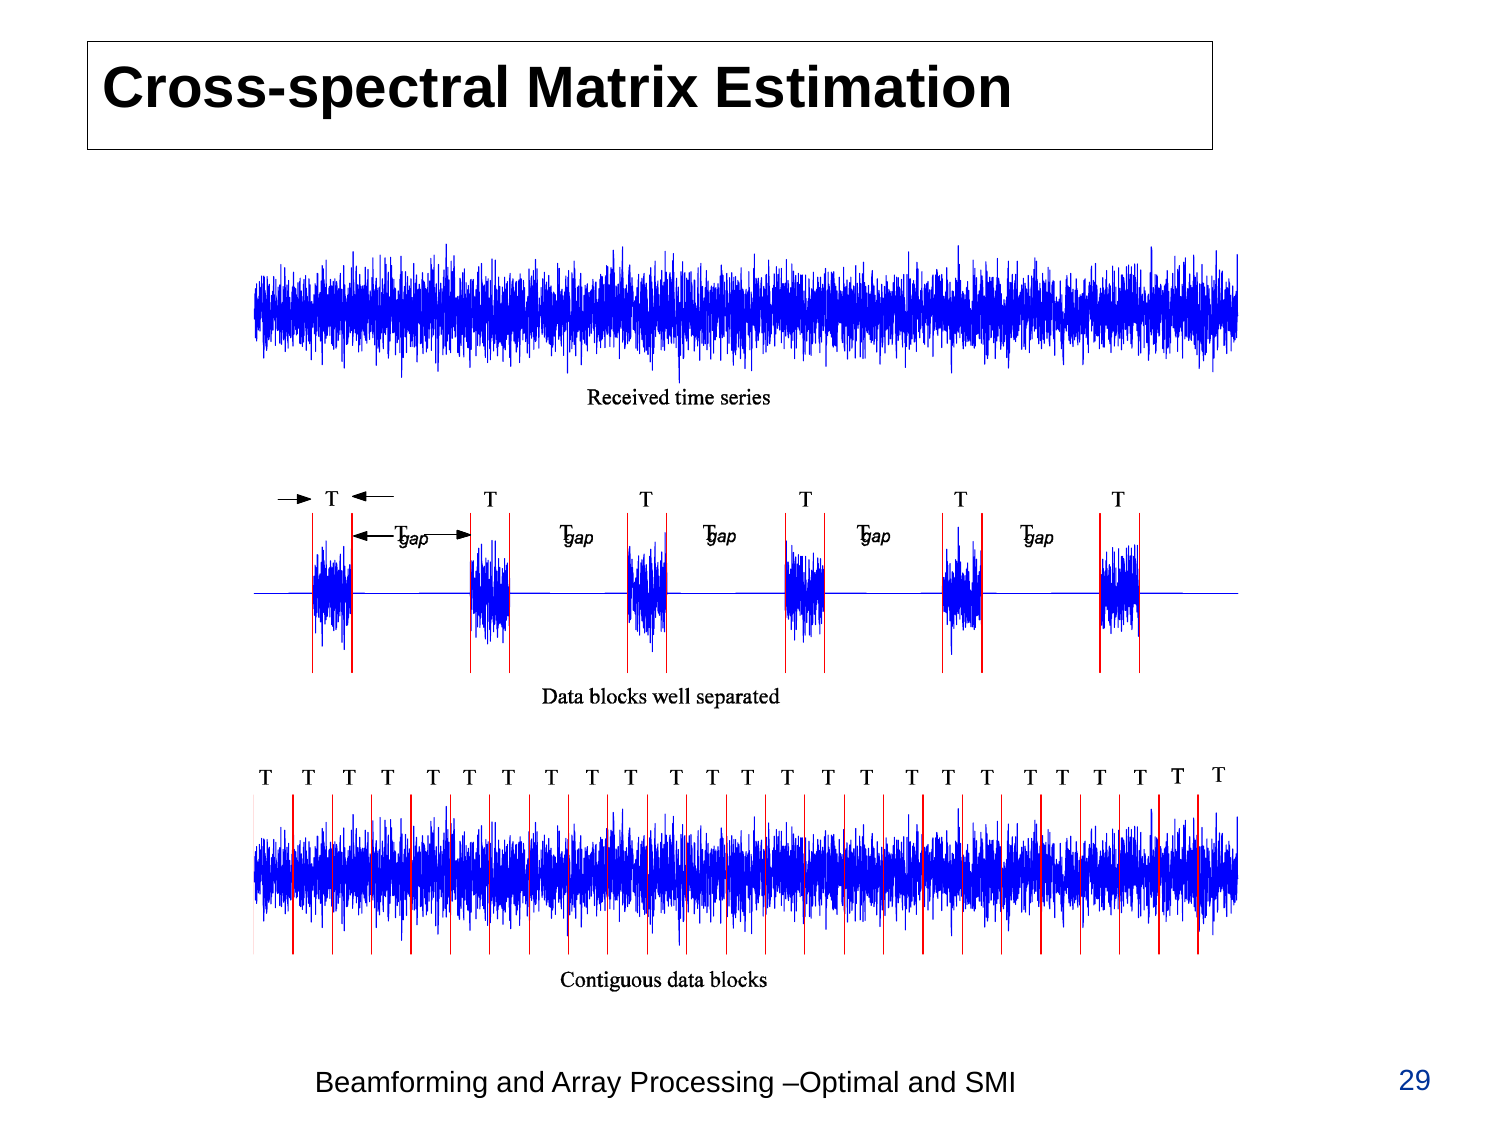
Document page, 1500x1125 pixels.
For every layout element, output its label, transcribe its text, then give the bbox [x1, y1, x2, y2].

title Cross-spectral Matrix Estimation [87, 41, 1213, 150]
slide_number 29 [1207, 1055, 1447, 1102]
picture [253, 184, 1247, 994]
